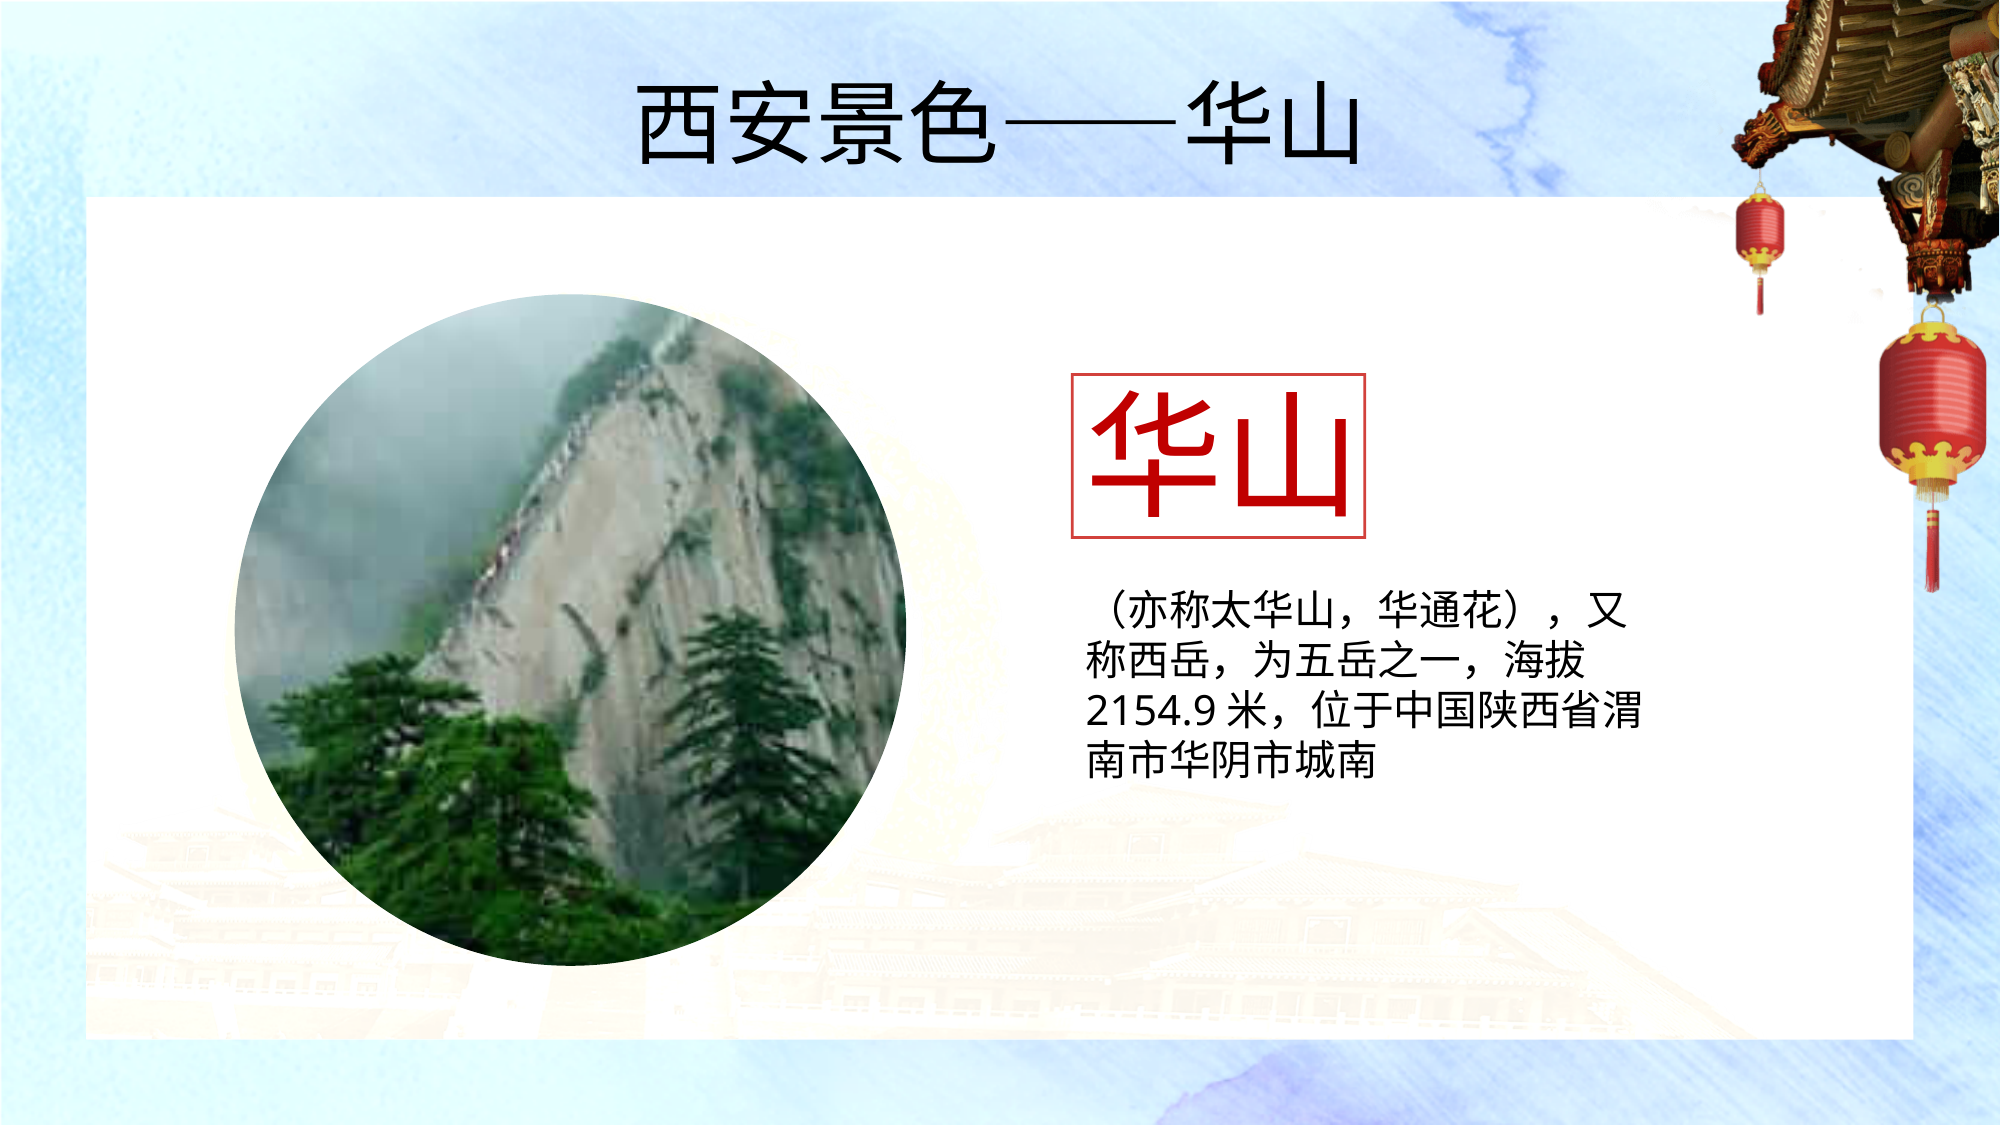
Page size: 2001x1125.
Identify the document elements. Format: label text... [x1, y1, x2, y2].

title 西安景色——华山 [137, 59, 1863, 197]
text_box 华山 （亦称太华山，华通花），又称西岳，为五岳之一，海拔2154.9米，位于中国陕西省渭南市华阴市城南 [1070, 361, 1667, 792]
picture [3, 0, 2000, 1125]
text_box [1070, 372, 1367, 540]
